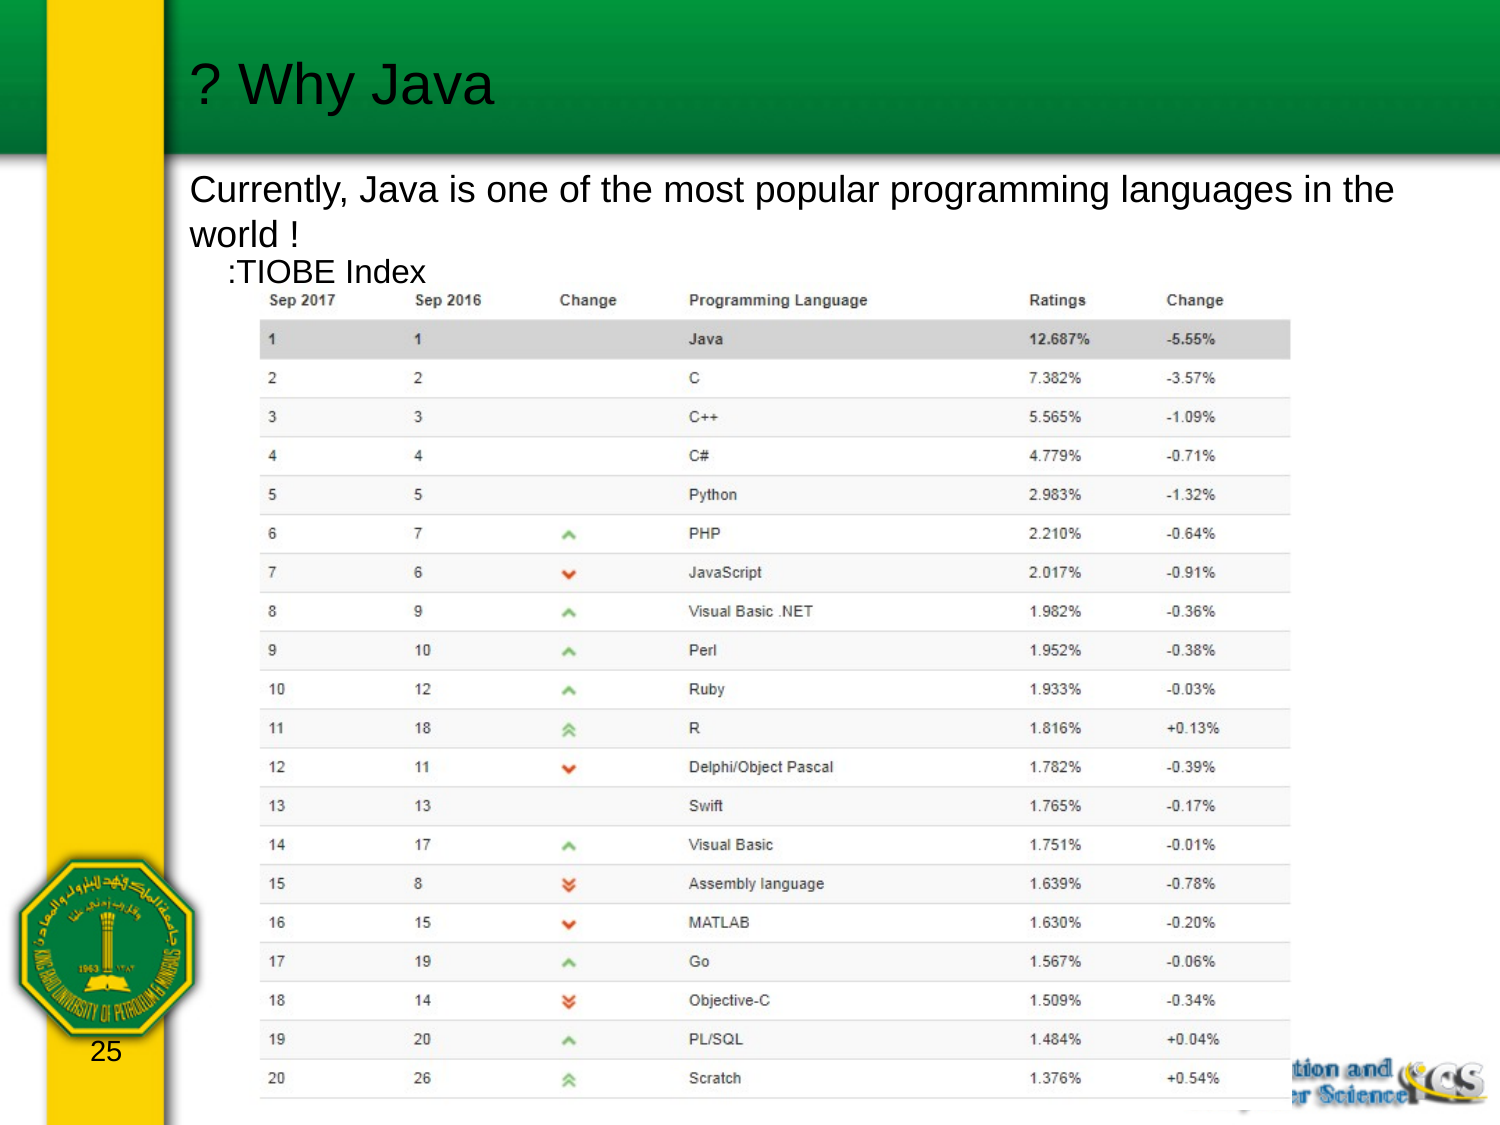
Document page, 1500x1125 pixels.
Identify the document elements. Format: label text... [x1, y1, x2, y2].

picture [0, 0, 1500, 1125]
text_box Currently, Java is one of the most popular programming languages in the world ! [174, 157, 1450, 262]
title Why Java ? [174, 24, 738, 138]
text_box TIOBE Index: [212, 243, 988, 298]
slide_number 25 [74, 1024, 244, 1103]
